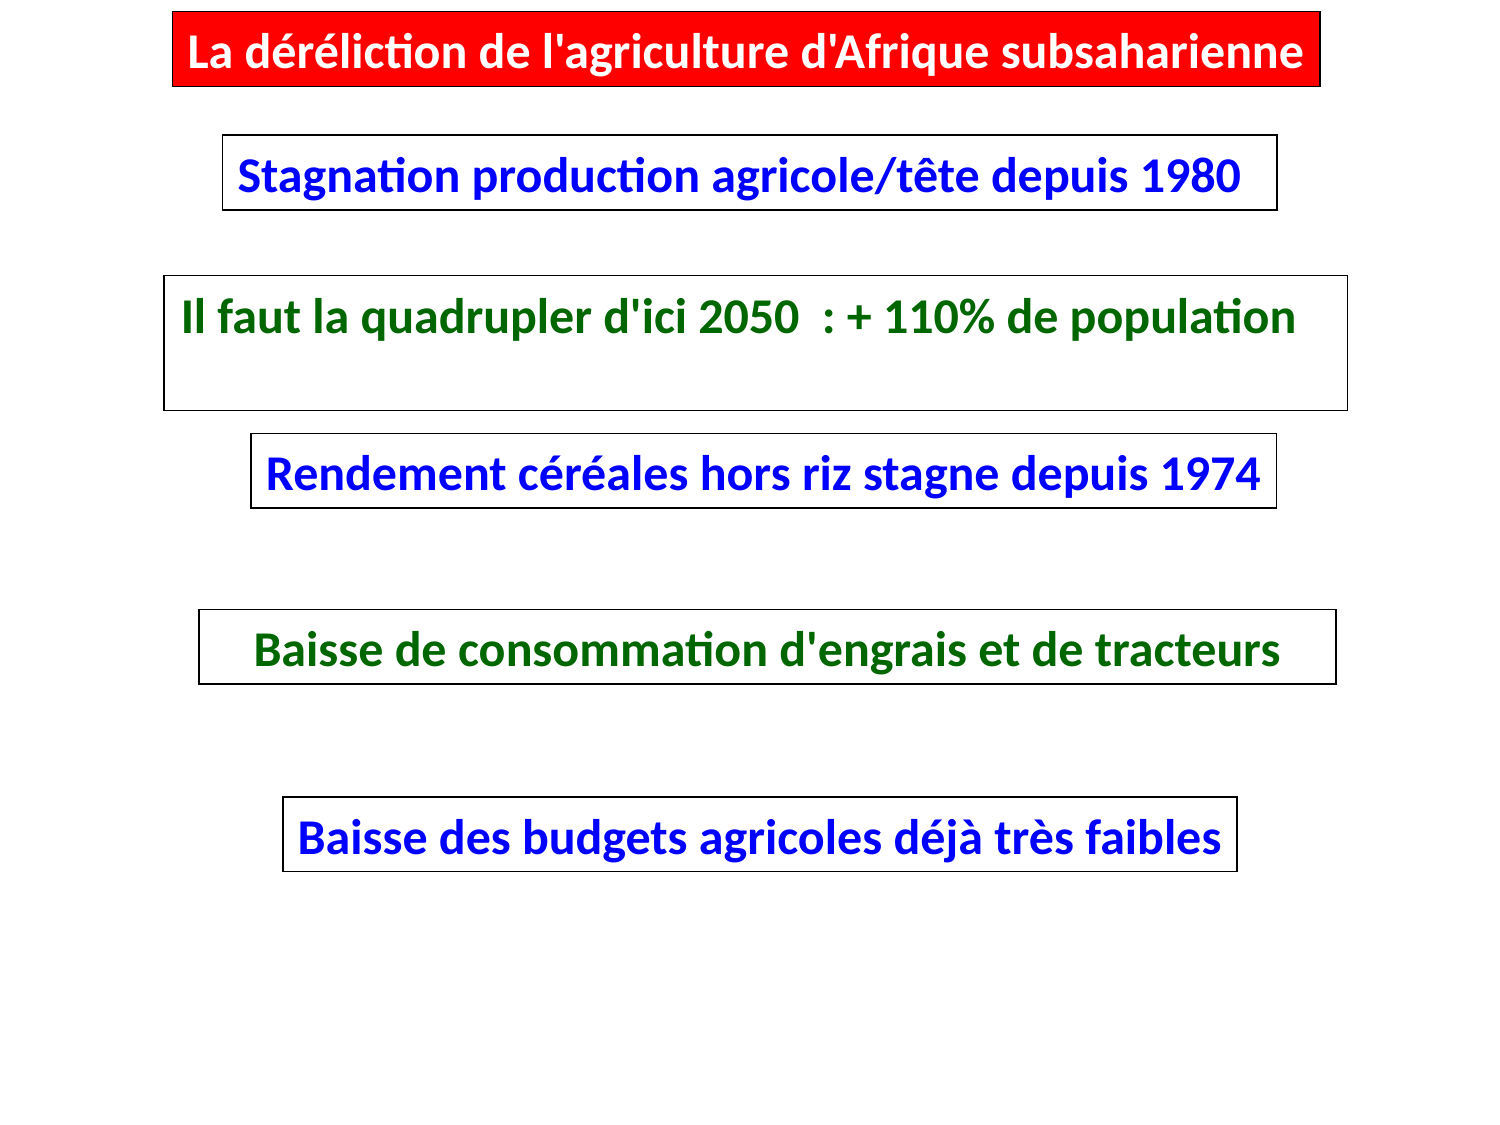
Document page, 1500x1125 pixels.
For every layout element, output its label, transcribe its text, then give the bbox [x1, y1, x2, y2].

text_box Baisse de consommation d'engrais et de tracteurs [199, 609, 1336, 685]
text_box Il faut la quadrupler d'ici 2050 : + 110% de population [163, 275, 1348, 411]
text_box Stagnation production agricole/tête depuis 1980 [222, 135, 1278, 210]
text_box La déréliction de l'agriculture d'Afrique subsaharienne [172, 11, 1320, 87]
text_box Baisse des budgets agricoles déjà très faibles [282, 796, 1238, 872]
text_box Rendement céréales hors riz stagne depuis 1974 [251, 433, 1277, 509]
